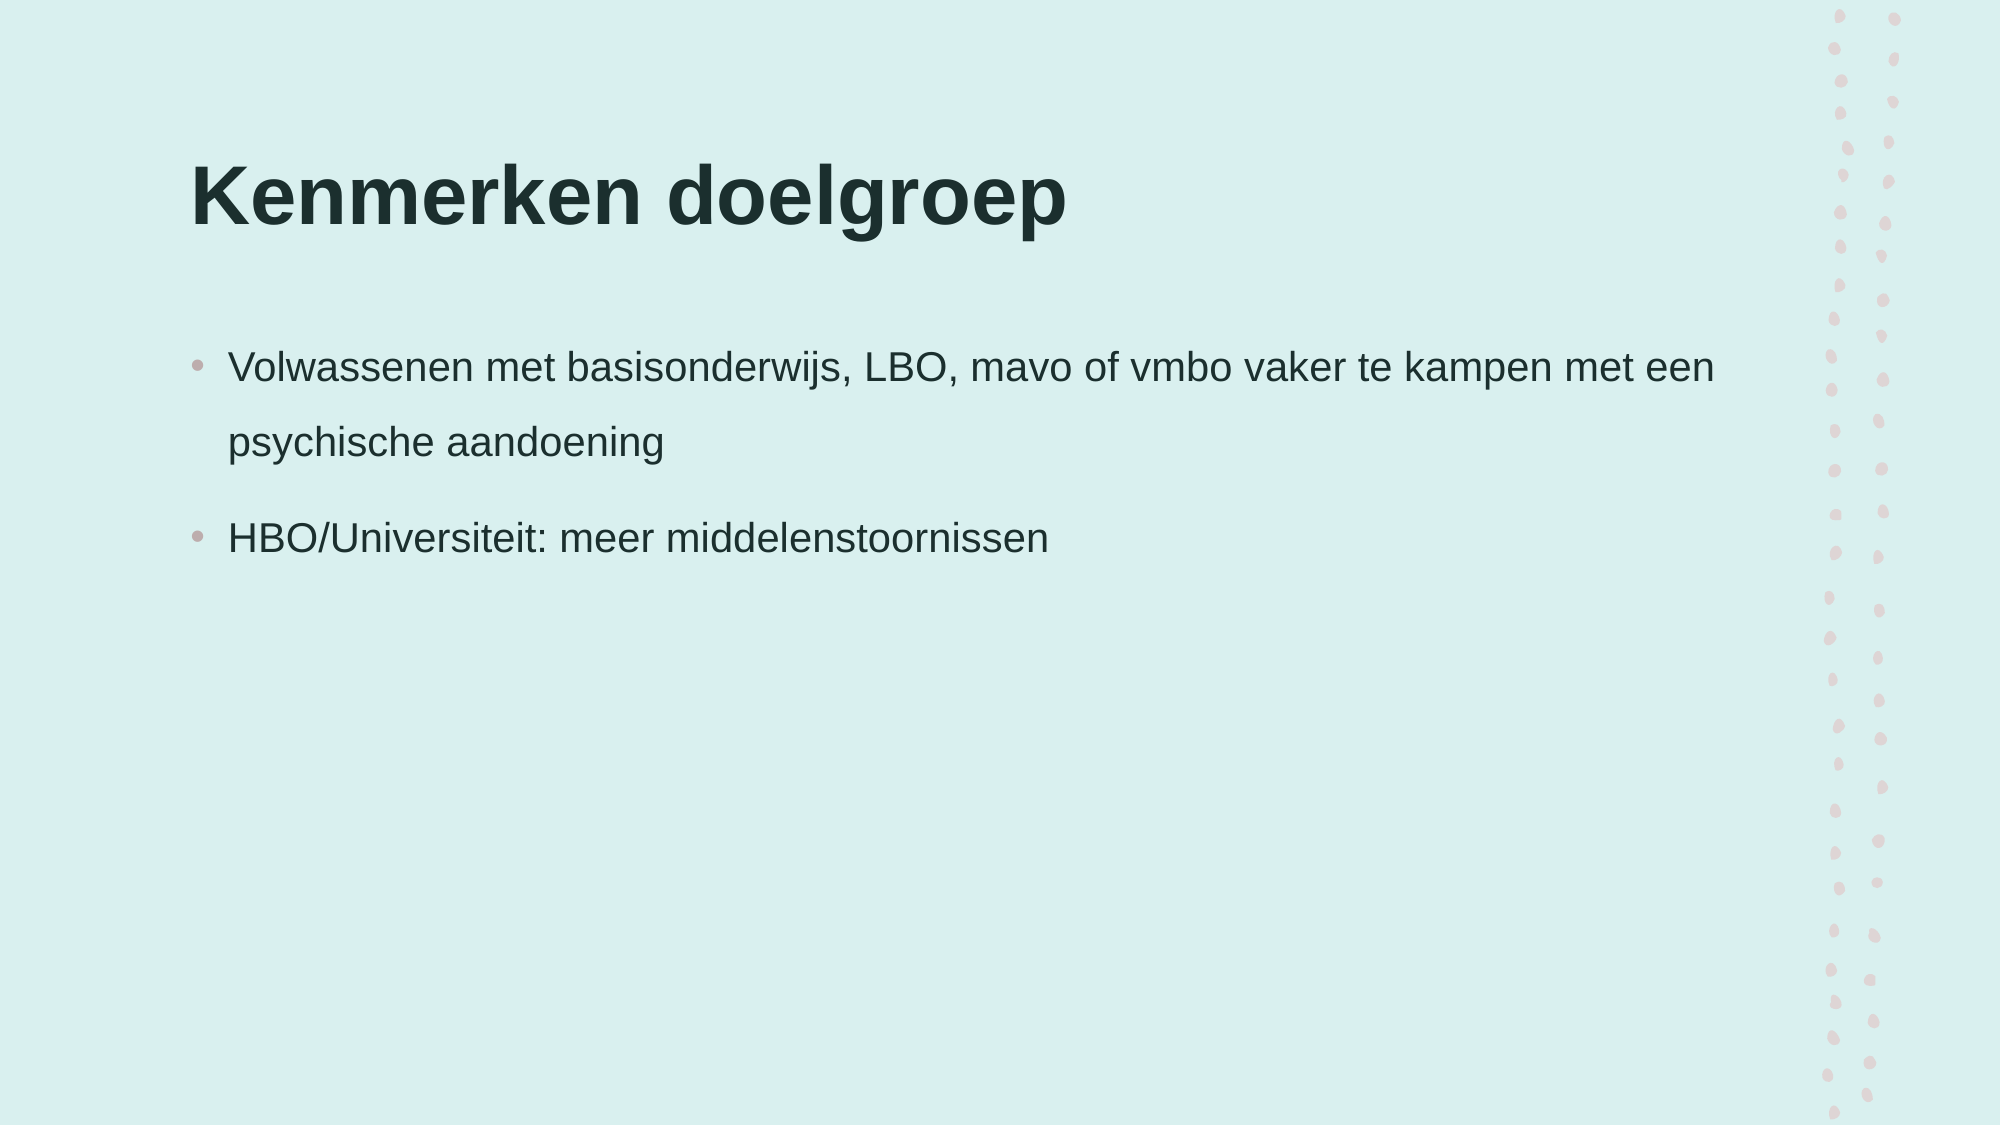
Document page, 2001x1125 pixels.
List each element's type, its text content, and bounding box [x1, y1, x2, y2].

title Kenmerken doelgroep [175, 82, 1756, 300]
list Volwassenen met basisonderwijs, LBO, mavo of vmbo vaker te kampen met een psychische aandoening HBO/Universiteit: meer middelenstoornissen [175, 307, 1756, 1022]
